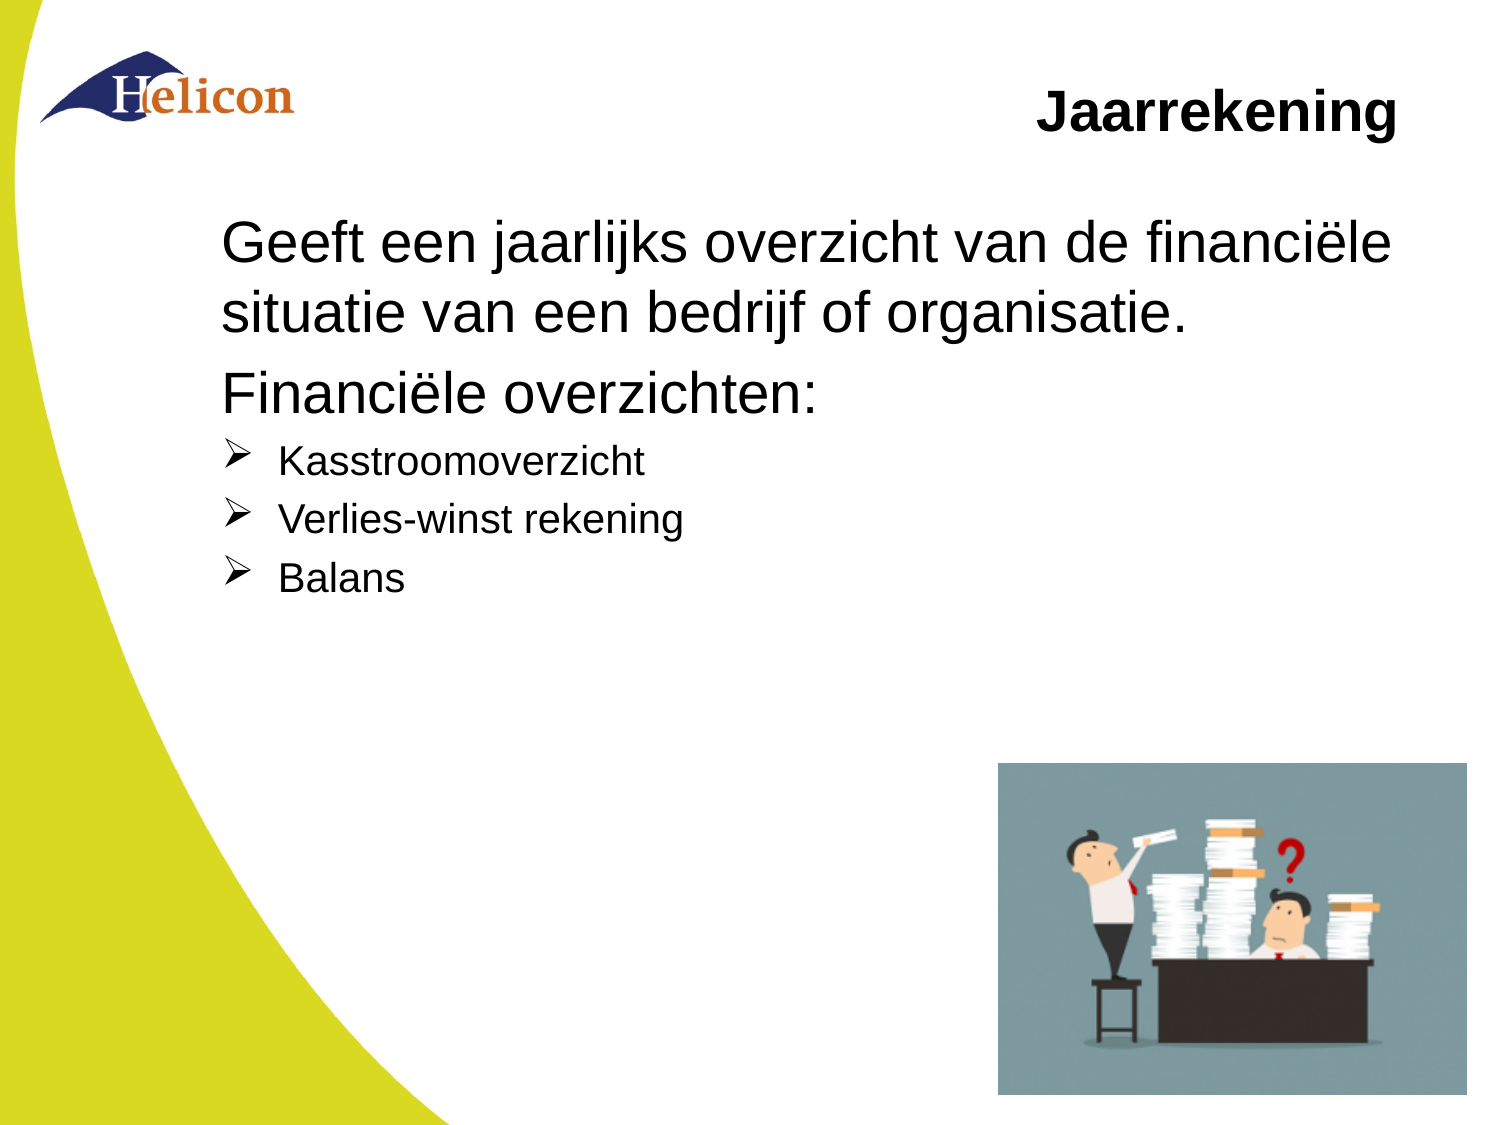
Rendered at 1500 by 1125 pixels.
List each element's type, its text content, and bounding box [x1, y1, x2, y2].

title Jaarrekening [324, 54, 1415, 161]
list Geeft een jaarlijks overzicht van de financiële situatie van een bedrijf of organisatie. Financiële overzichten: Kasstroomoverzicht Verlies-winst rekening Balans [206, 196, 1425, 1005]
picture [0, 0, 1500, 1125]
